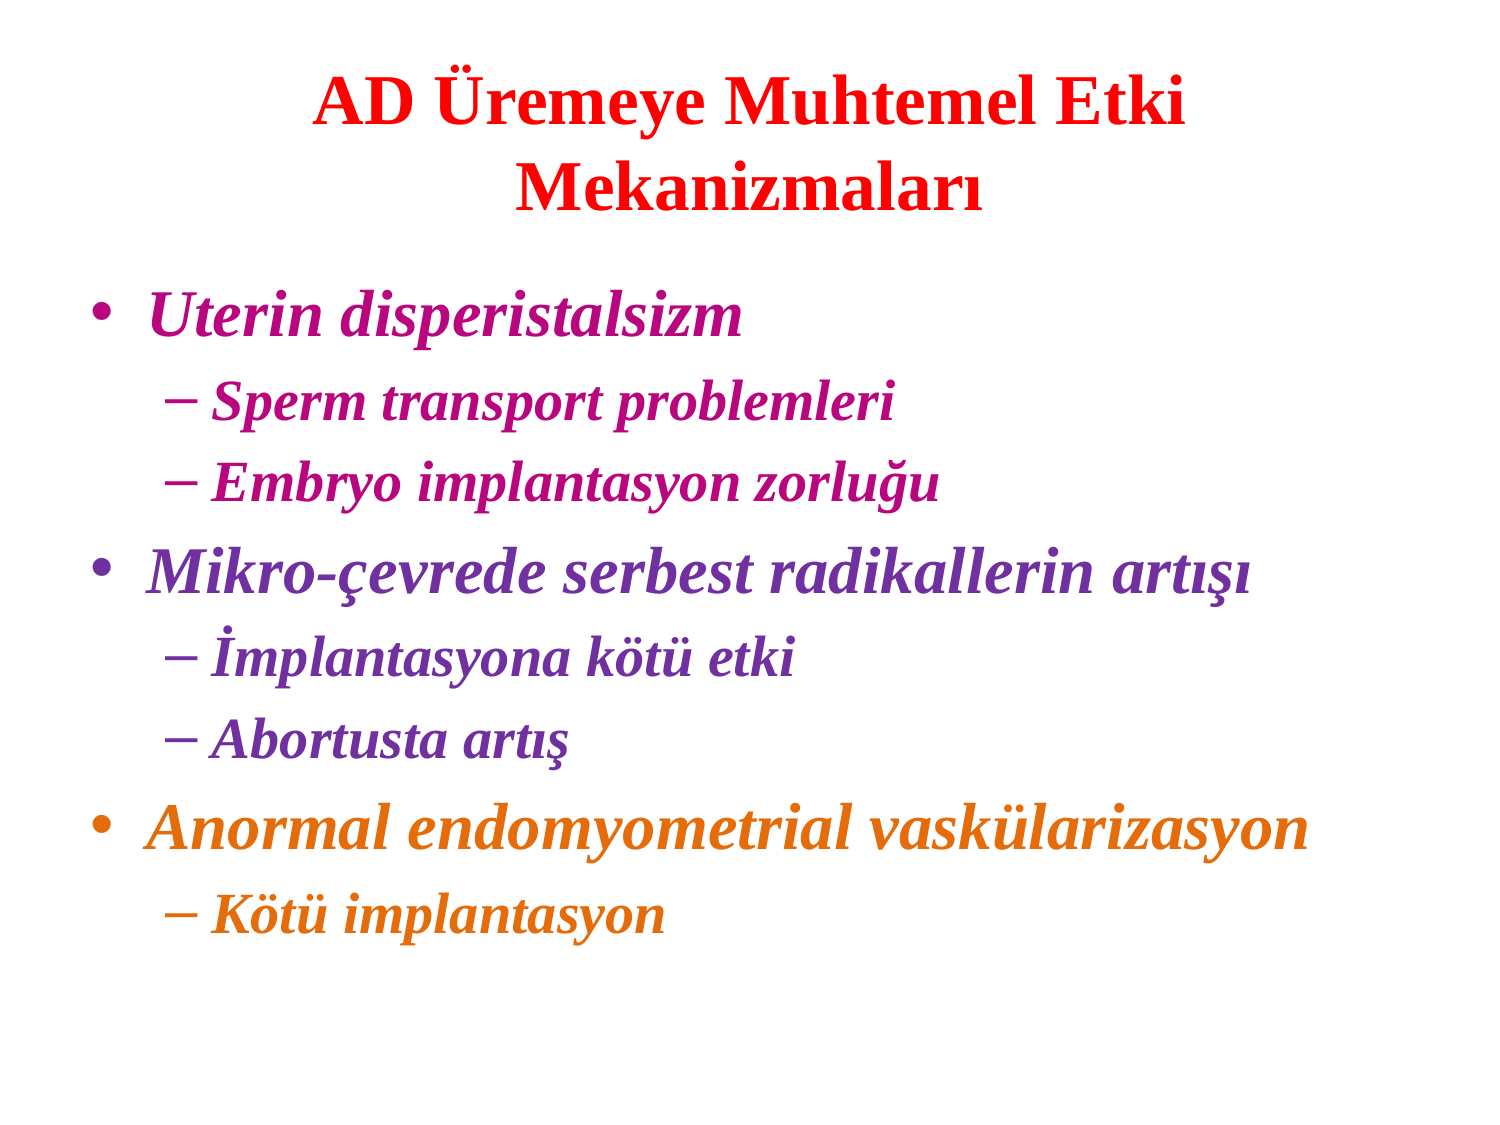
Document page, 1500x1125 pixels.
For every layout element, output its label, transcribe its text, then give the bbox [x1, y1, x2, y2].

title AD Üremeye Muhtemel Etki Mekanizmaları [75, 45, 1425, 233]
list Uterin disperistalsizm Sperm transport problemleri Embryo implantasyon zorluğu Mikro-çevrede serbest radikallerin artışı İmplantasyona kötü etki Abortusta artış Anormal endomyometrial vaskülarizasyon Kötü implantasyon [75, 262, 1425, 1005]
